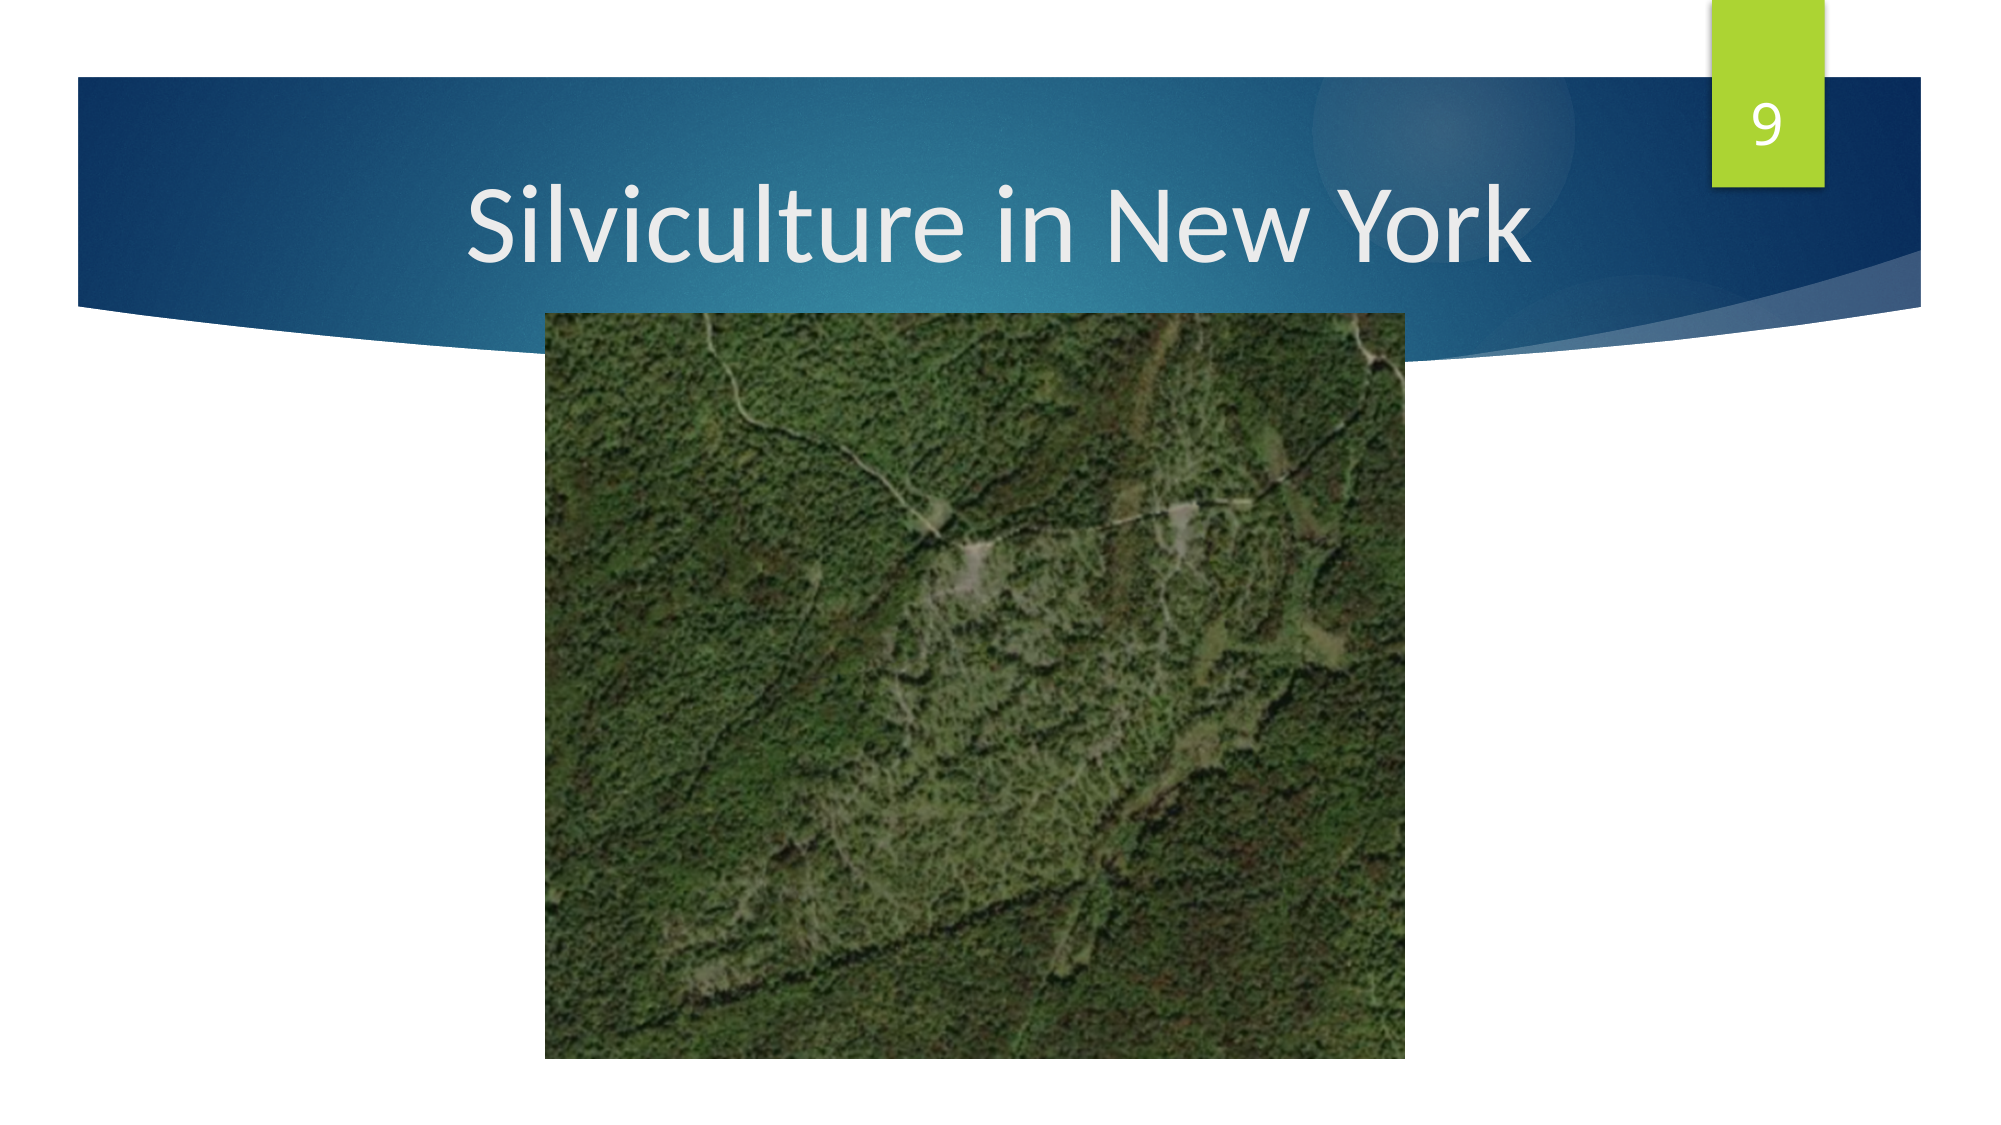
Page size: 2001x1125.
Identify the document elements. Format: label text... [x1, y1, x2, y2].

slide_number 9 [1698, 48, 1836, 175]
picture [545, 313, 1405, 1059]
title Silviculture in New York [0, 159, 2000, 276]
